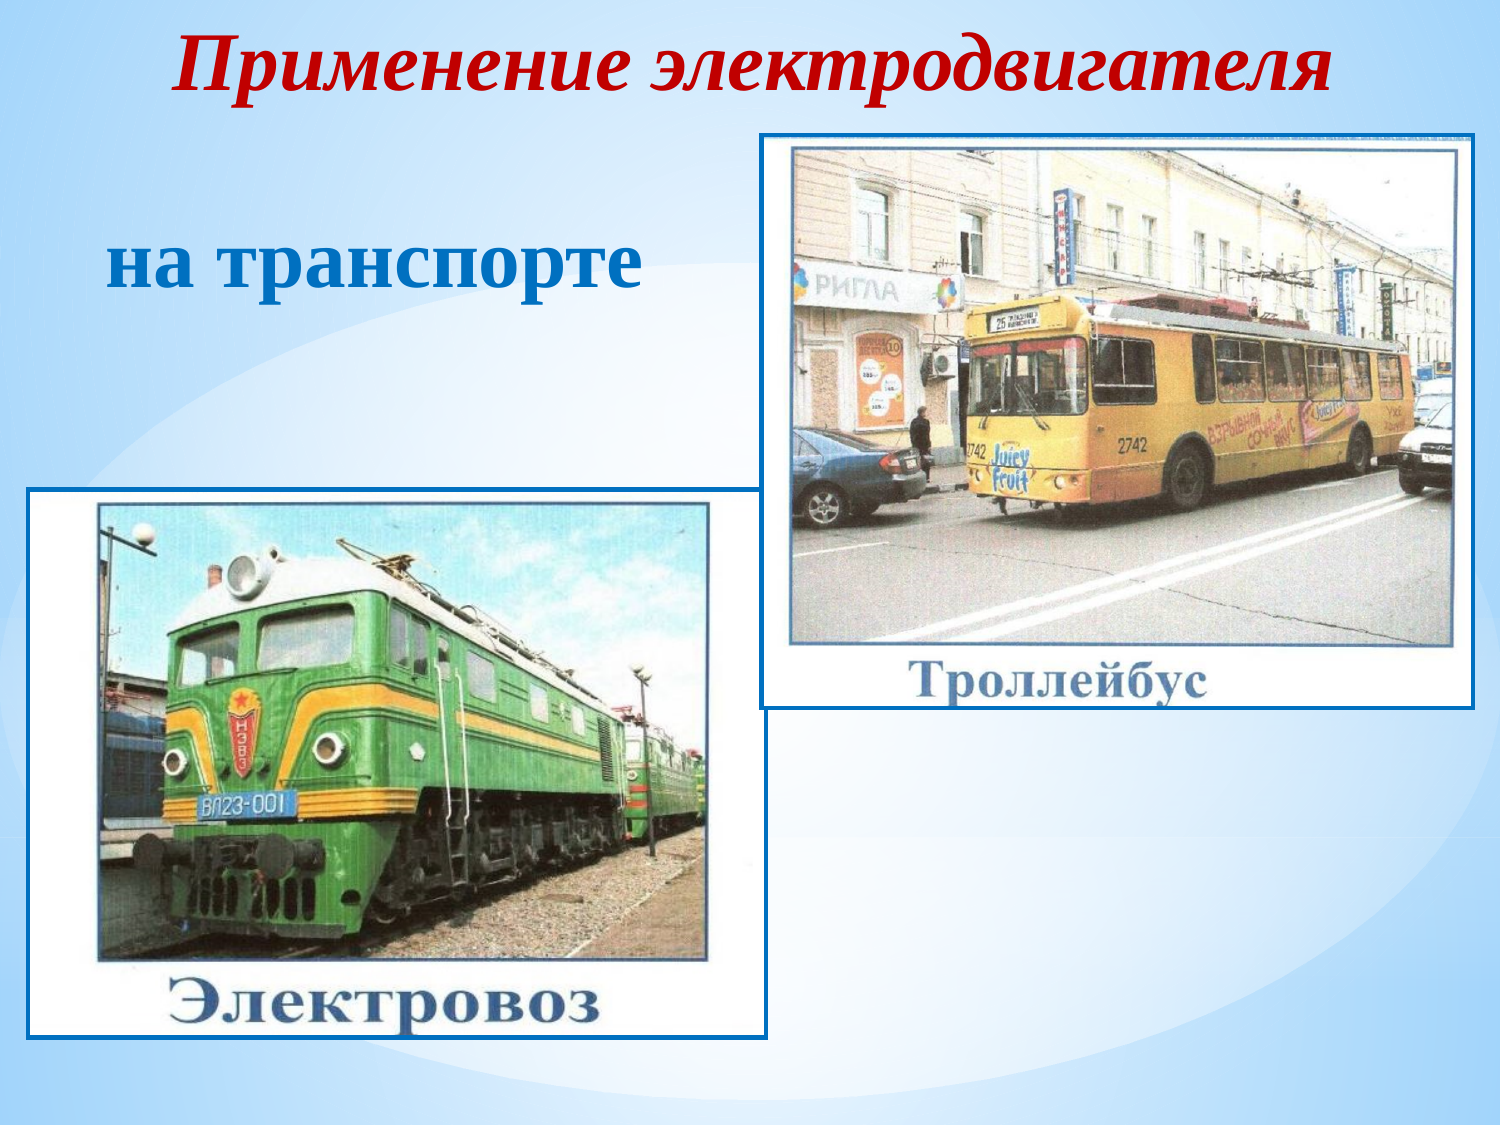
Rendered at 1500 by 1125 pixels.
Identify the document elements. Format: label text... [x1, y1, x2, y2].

text_box на транспорте [91, 196, 660, 311]
list Применение электродвигателя [0, 0, 1500, 1125]
picture [30, 136, 1471, 1036]
